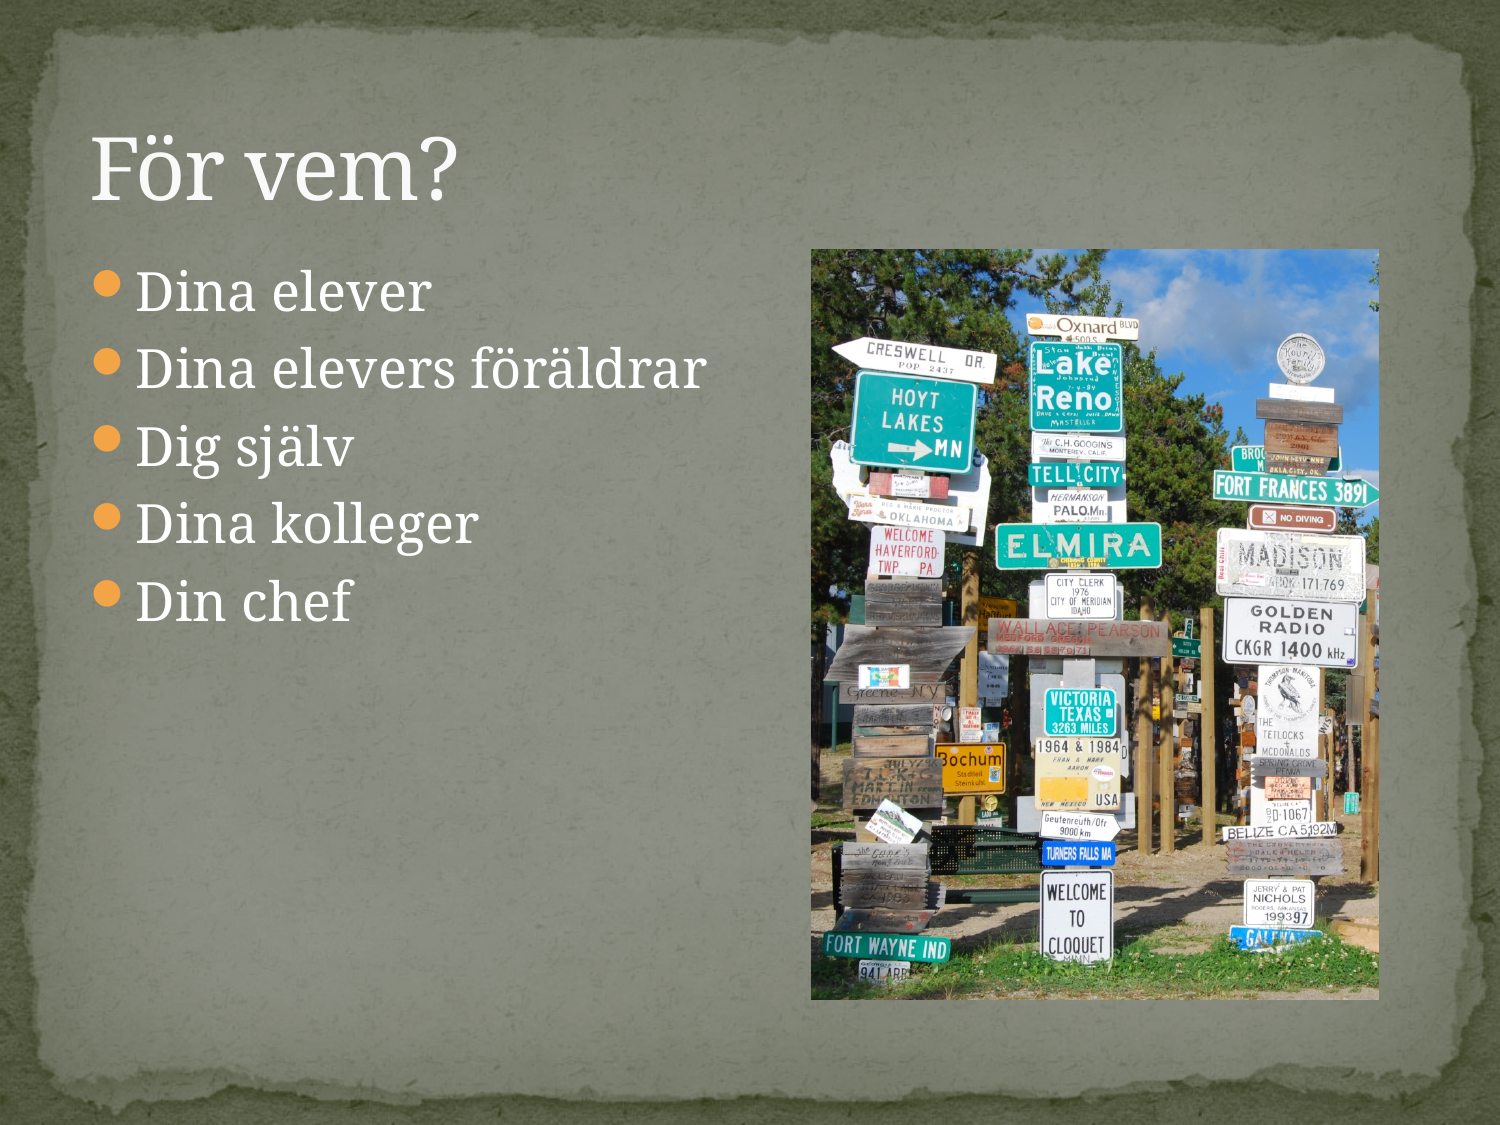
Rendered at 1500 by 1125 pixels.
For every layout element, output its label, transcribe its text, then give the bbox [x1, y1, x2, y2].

title För vem? [74, 24, 1425, 225]
list Dina elever Dina elevers föräldrar Dig själv Dina kolleger Din chef [75, 249, 741, 1000]
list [814, 252, 1379, 999]
